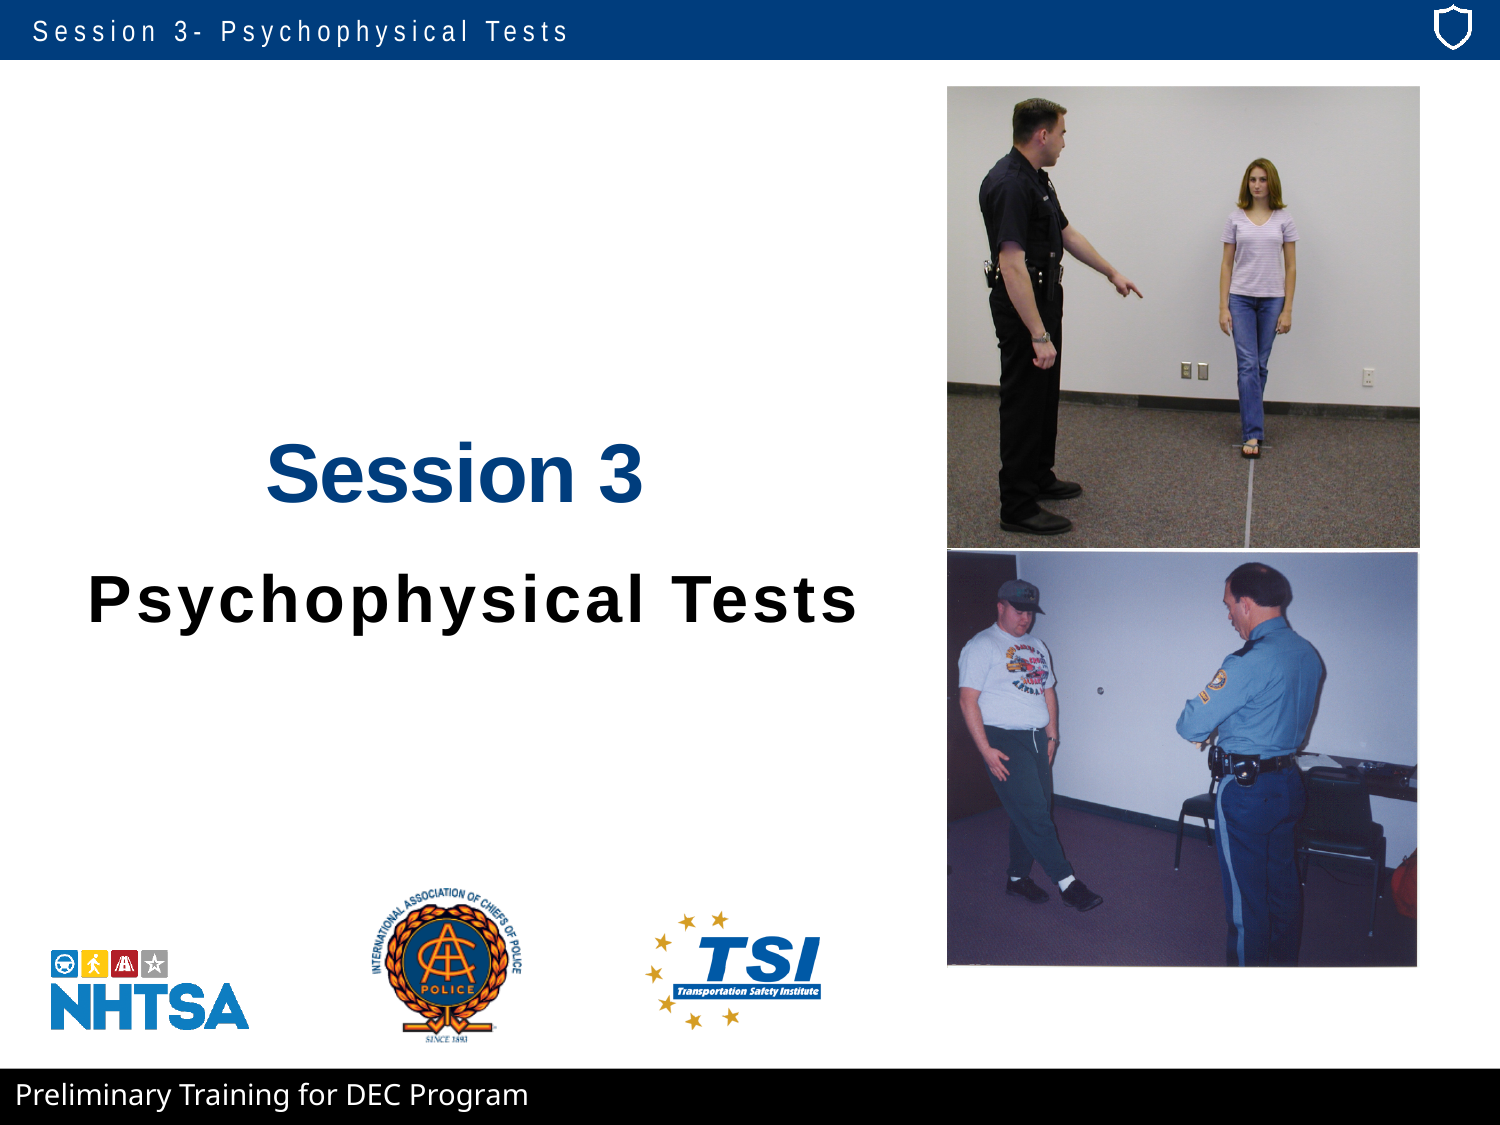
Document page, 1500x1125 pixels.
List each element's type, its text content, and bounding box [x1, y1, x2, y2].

picture [645, 904, 833, 1030]
title Session 3 [55, 220, 855, 527]
picture [947, 86, 1420, 969]
picture [51, 950, 249, 1030]
picture [355, 879, 538, 1055]
subtitle Psychophysical Tests [56, 548, 890, 715]
picture [1434, 4, 1472, 50]
